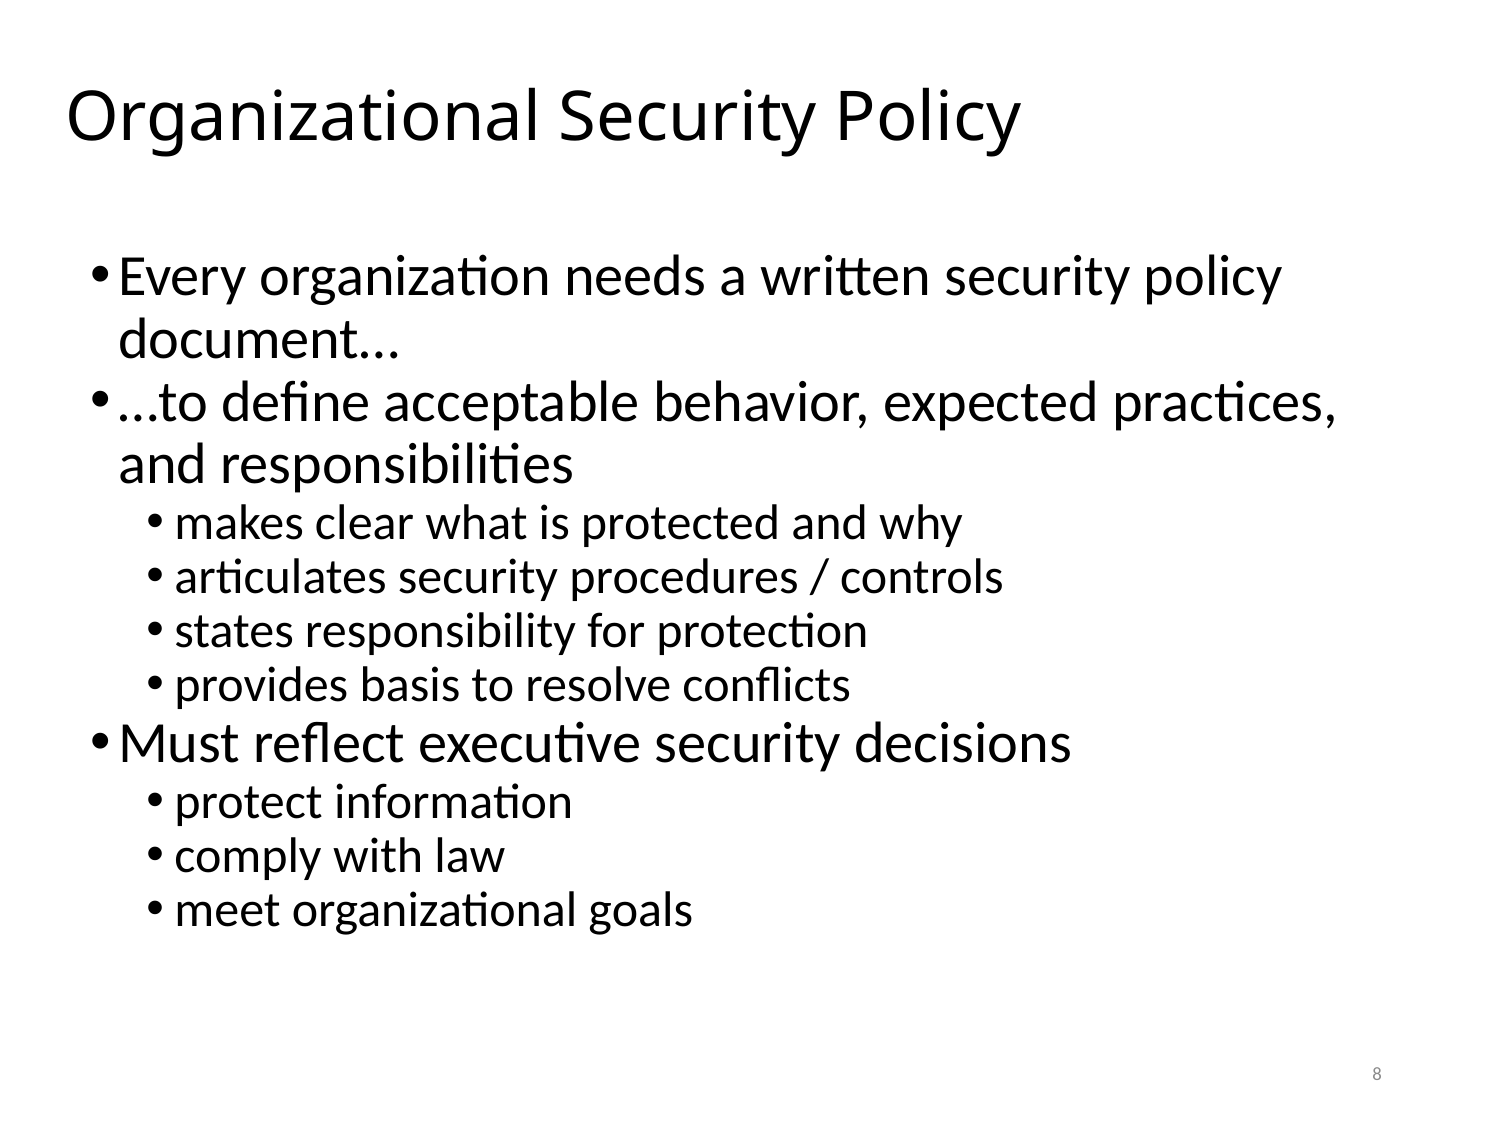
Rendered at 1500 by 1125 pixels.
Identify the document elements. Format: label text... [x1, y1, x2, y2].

slide_number 8 [1059, 1042, 1397, 1103]
list Every organization needs a written security policy document… …to define acceptable behavior, expected practices, and responsibilities makes clear what is protected and why articulates security procedures / controls states responsibility for protection provides basis to resolve conflicts Must reflect executive security decisions protect information comply with law meet organizational goals [75, 237, 1413, 1125]
title Organizational Security Policy [50, 24, 1450, 212]
